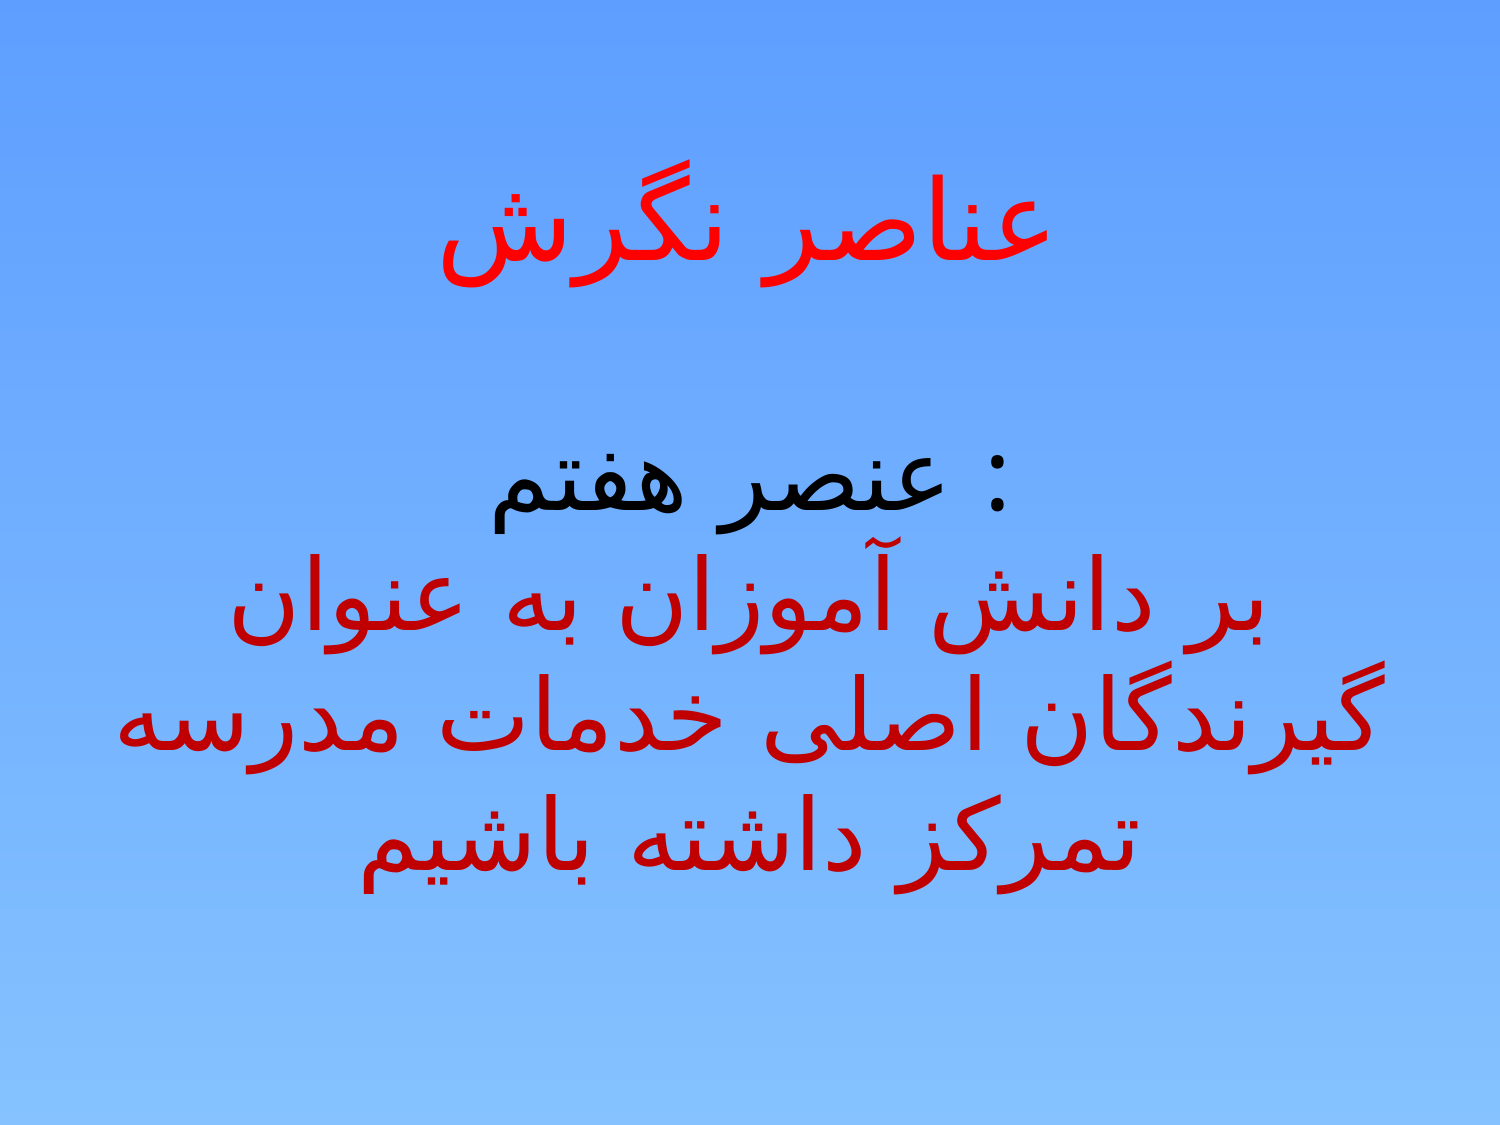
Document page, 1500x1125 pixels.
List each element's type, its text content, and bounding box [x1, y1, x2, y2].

text_box عنصر هفتم : بر دانش آموزان به عنوان گیرندگان اصلی خدمات مدرسه تمرکز داشته باشیم [23, 282, 1477, 898]
text_box عناصر نگرش [422, 140, 1073, 291]
